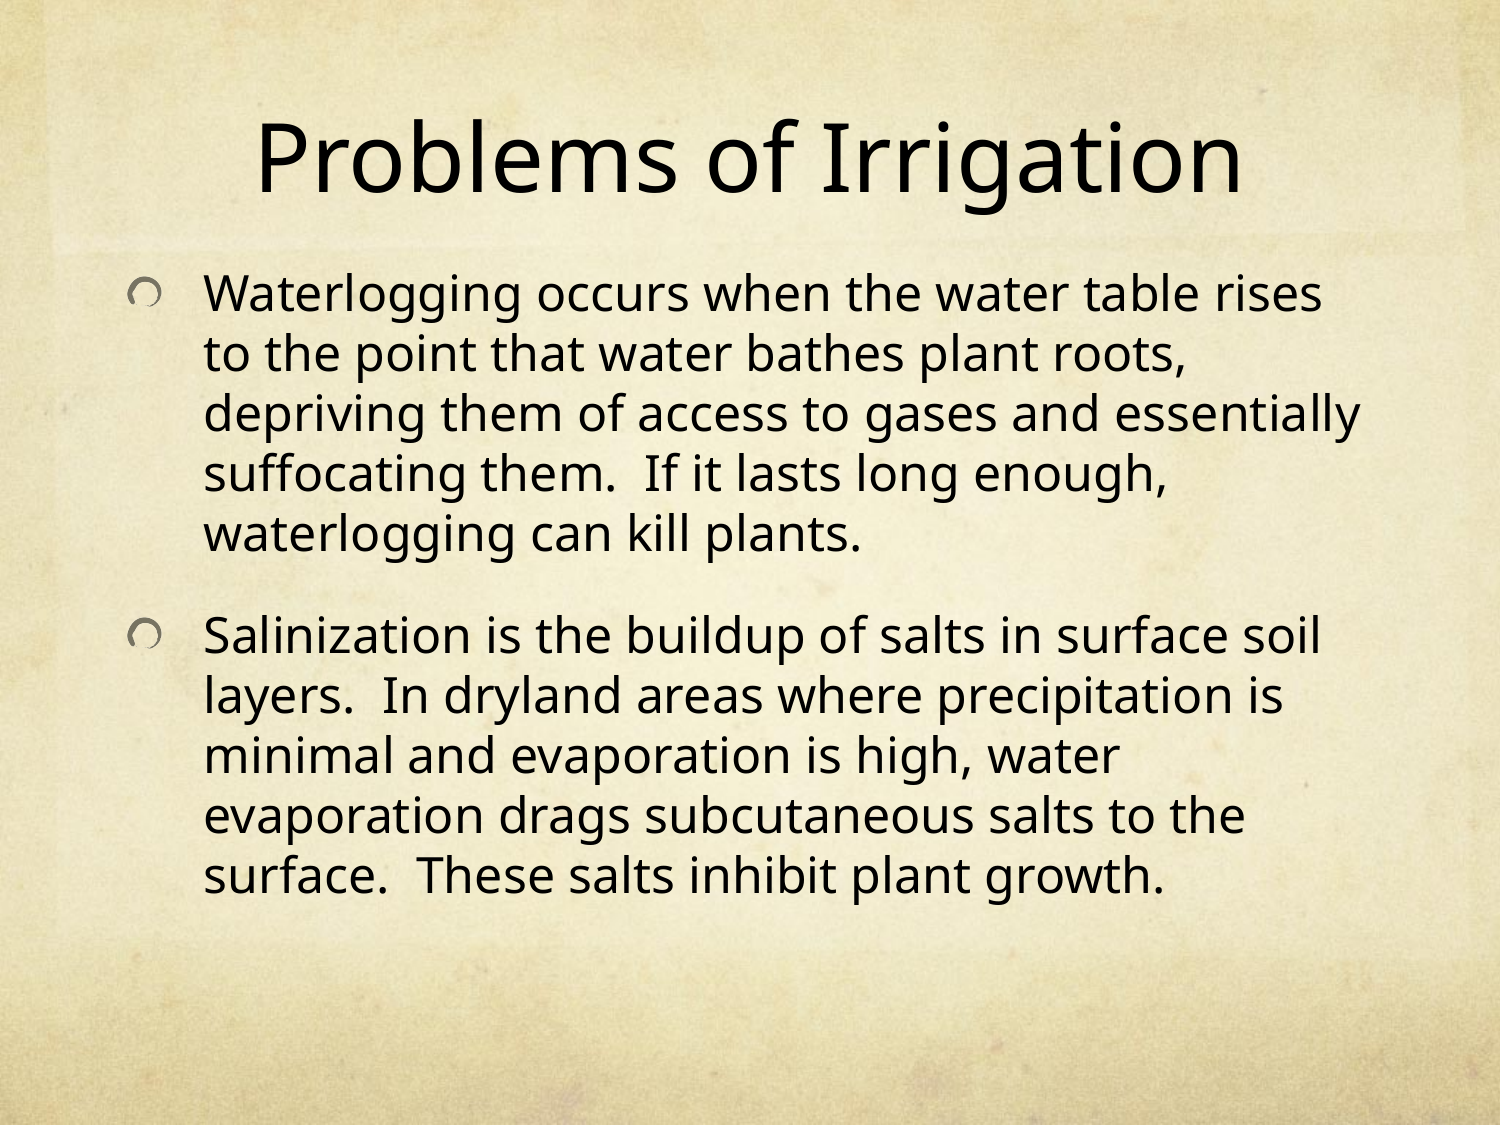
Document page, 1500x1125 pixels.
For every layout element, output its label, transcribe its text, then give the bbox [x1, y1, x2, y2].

picture [0, 0, 1500, 1125]
list Waterlogging occurs when the water table rises to the point that water bathes plant roots, depriving them of access to gases and essentially suffocating them. If it lasts long enough, waterlogging can kill plants. Salinization is the buildup of salts in surface soil layers. In dryland areas where precipitation is minimal and evaporation is high, water evaporation drags subcutaneous salts to the surface. These salts inhibit plant growth. [112, 254, 1388, 1005]
title Problems of Irrigation [150, 82, 1350, 225]
